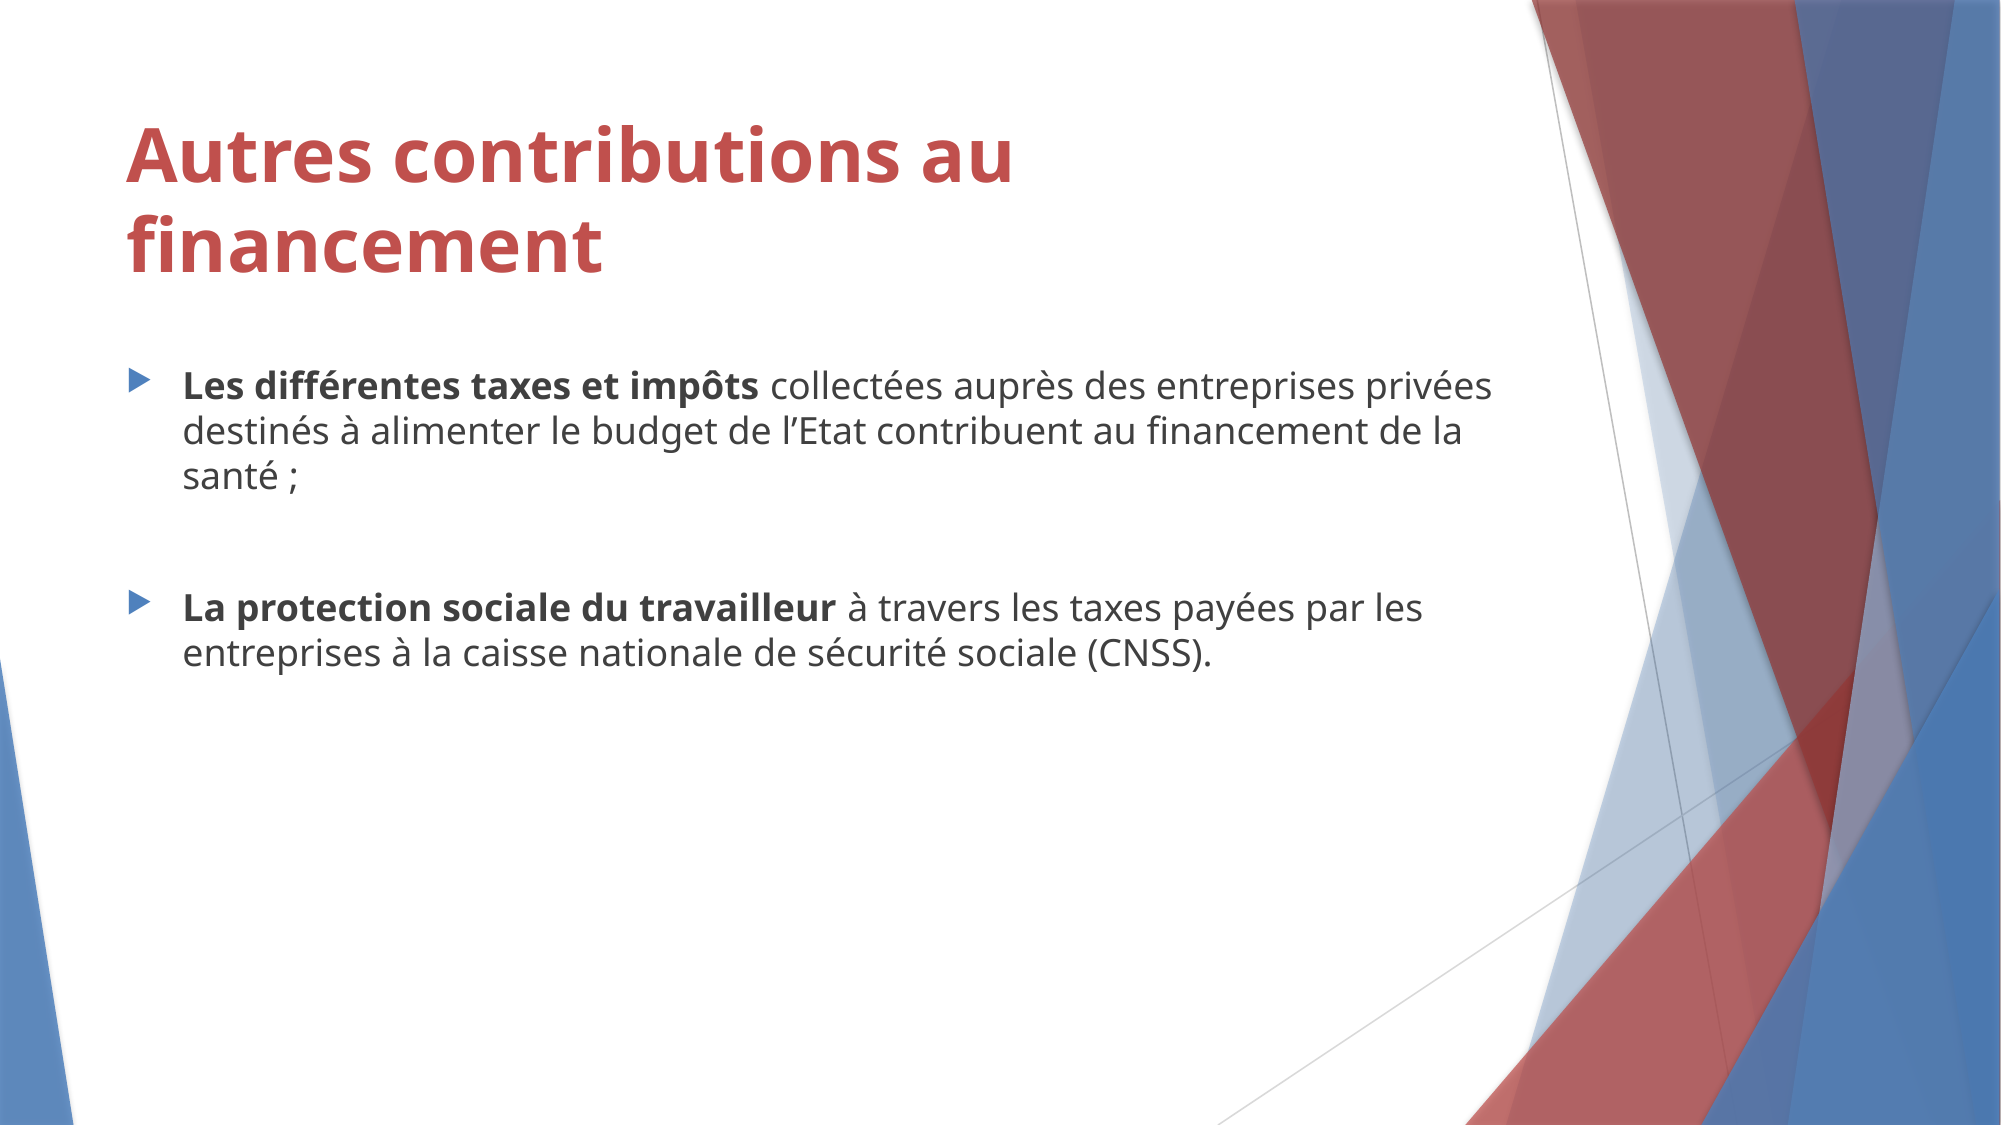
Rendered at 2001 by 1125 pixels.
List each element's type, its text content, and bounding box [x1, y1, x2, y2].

title Autres contributions au financement [111, 99, 1522, 317]
list Les différentes taxes et impôts collectées auprès des entreprises privées destinés à alimenter le budget de l’Etat contribuent au financement de la santé ; La protection sociale du travailleur à travers les taxes payées par les entreprises à la caisse nationale de sécurité sociale (CNSS). [111, 354, 1522, 992]
